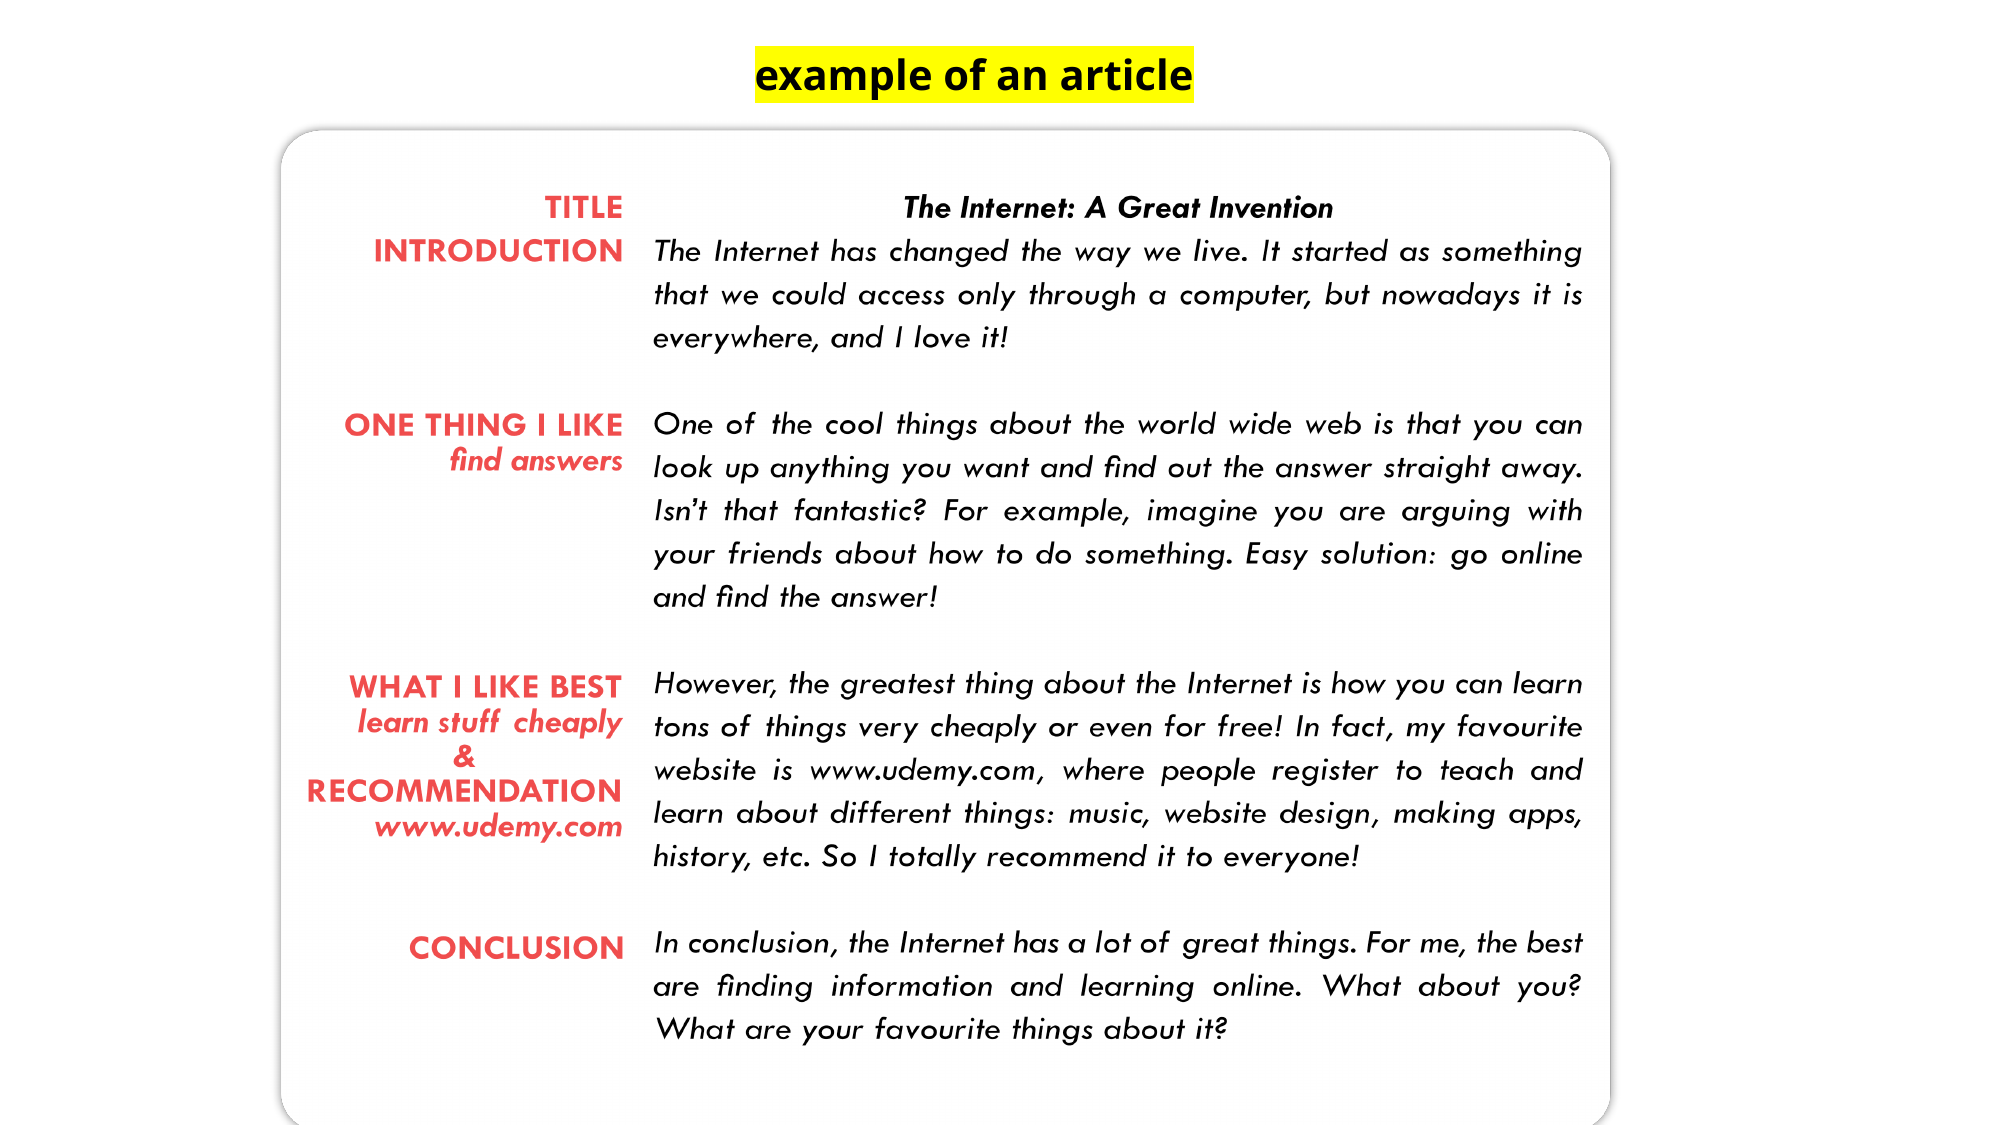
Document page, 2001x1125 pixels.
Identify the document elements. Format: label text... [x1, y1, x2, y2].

picture [261, 120, 1630, 1125]
title example of an article [111, 0, 1837, 154]
